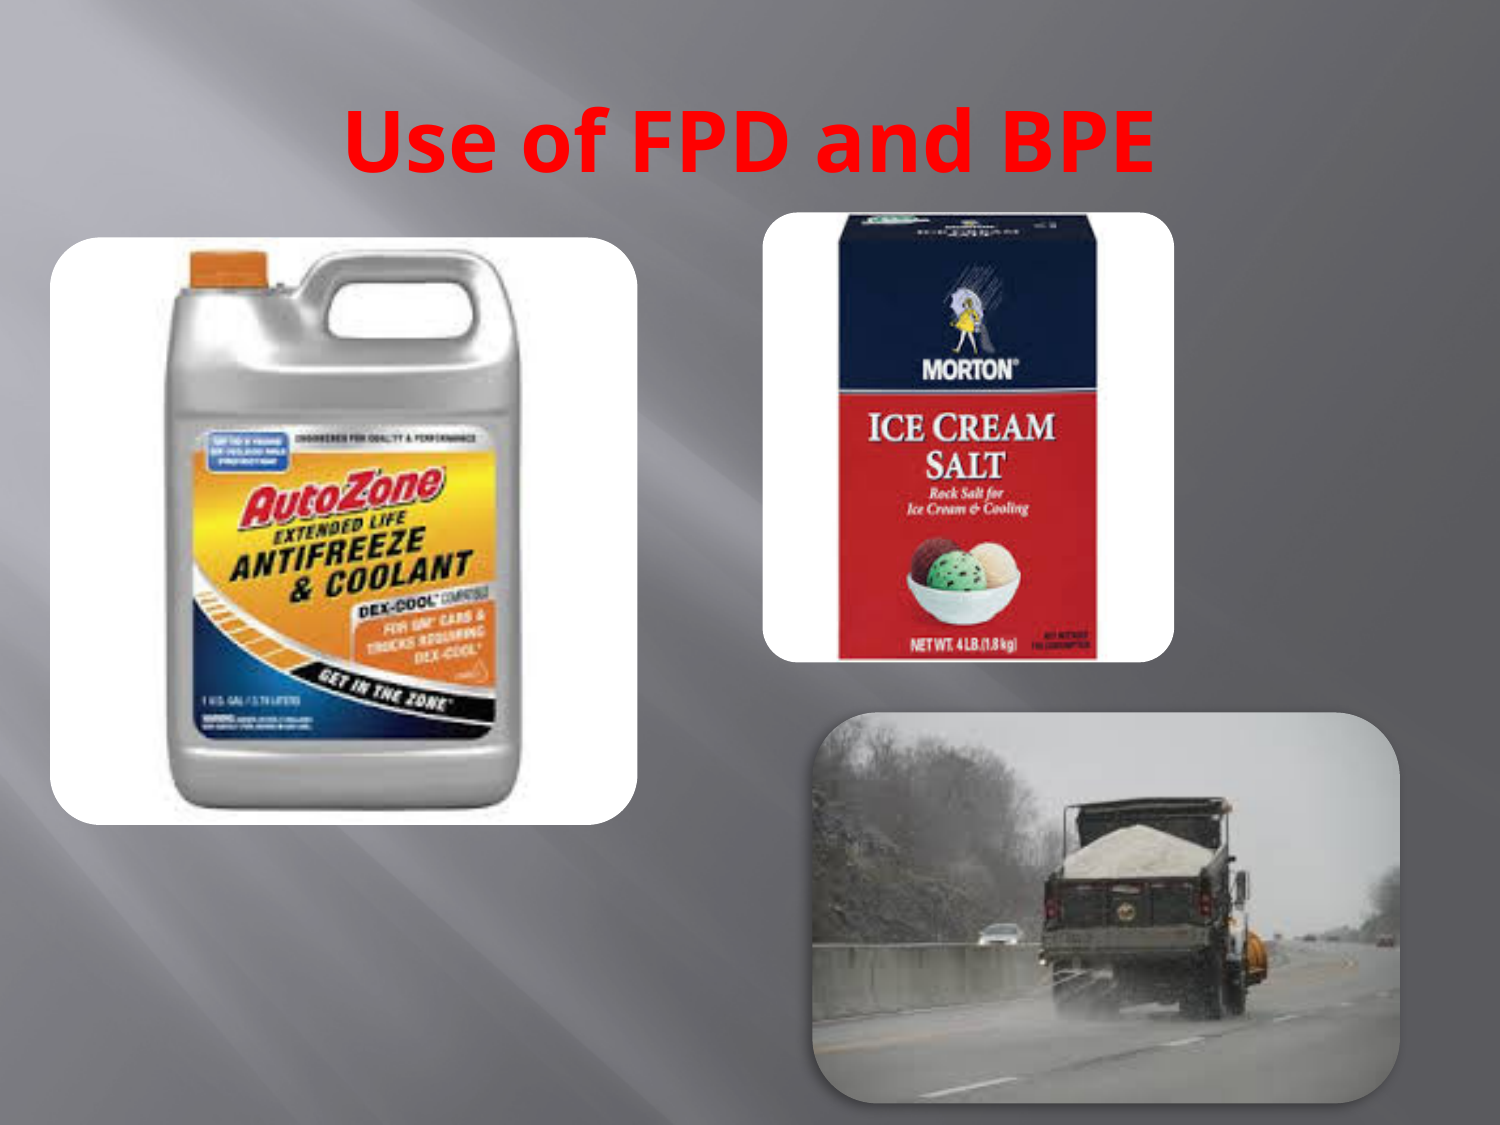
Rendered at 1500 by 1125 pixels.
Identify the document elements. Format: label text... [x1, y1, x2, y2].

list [49, 237, 638, 826]
picture [812, 712, 1401, 1104]
picture [762, 212, 1175, 663]
title Use of FPD and BPE [75, 45, 1425, 233]
